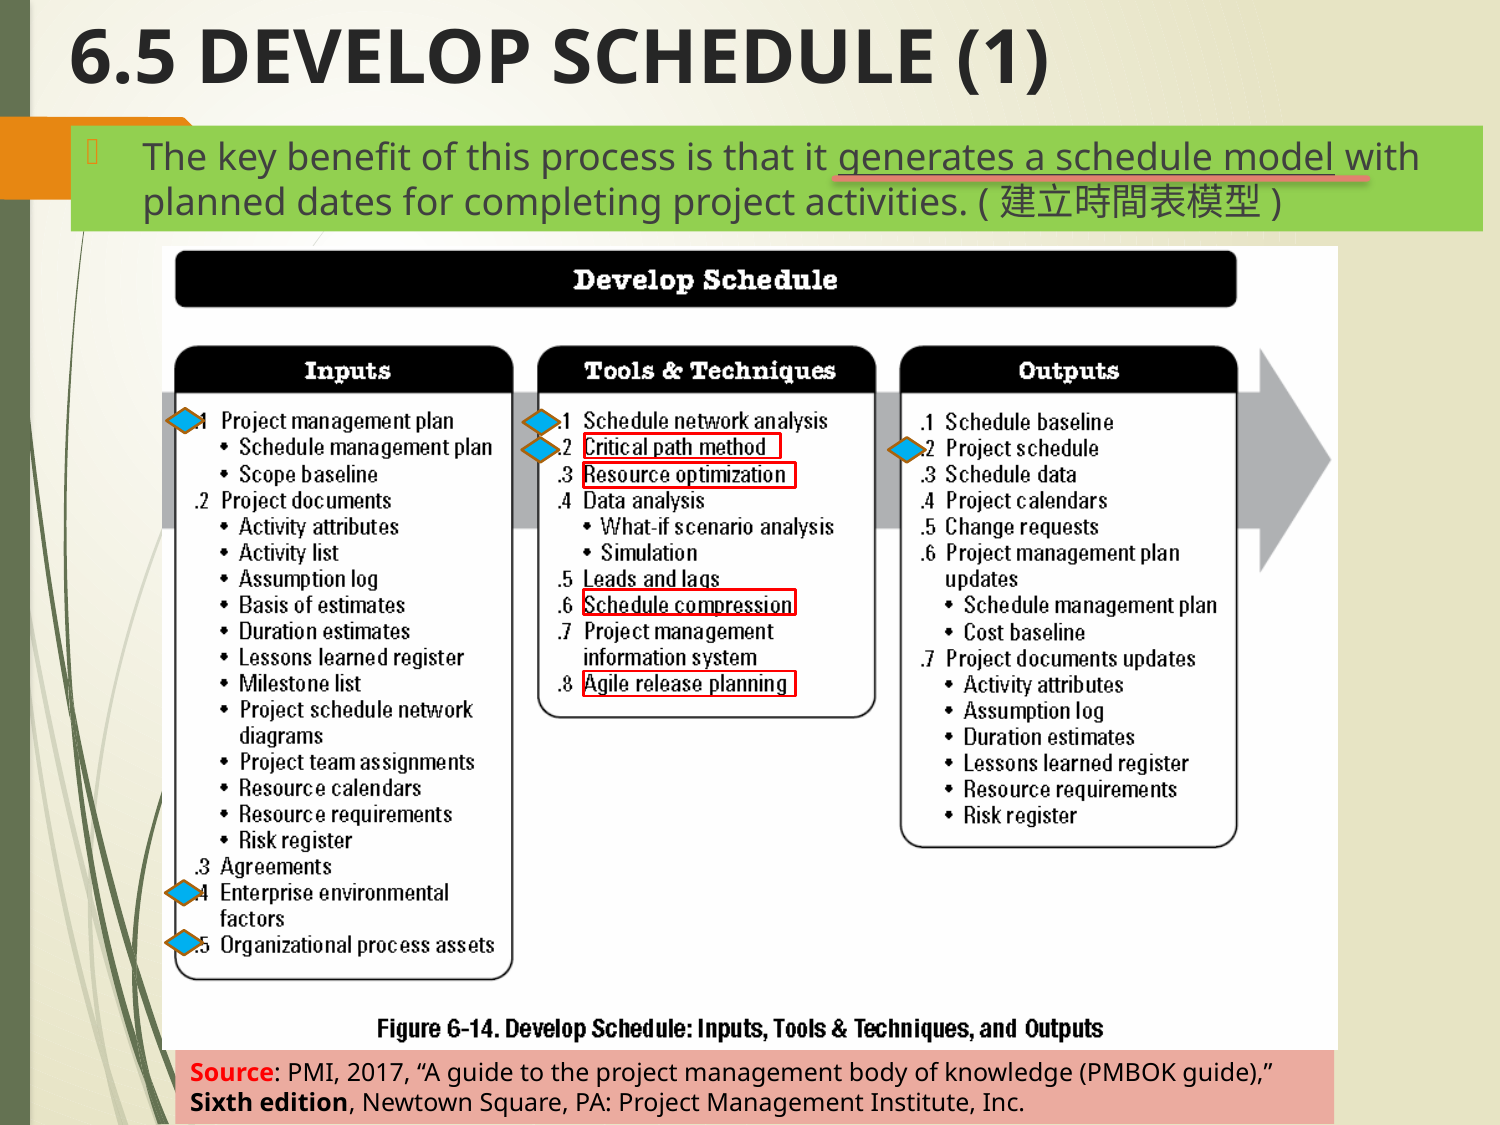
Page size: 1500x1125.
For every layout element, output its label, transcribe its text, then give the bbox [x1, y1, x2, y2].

text_box Source: PMI, 2017, “A guide to the project management body of knowledge (PMBOK guide),” Sixth edition, Newtown Square, PA: Project Management Institute, Inc. [175, 1057, 1335, 1124]
title 6.5 DEVELOP SCHEDULE (1) [54, 1, 1500, 111]
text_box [583, 432, 796, 697]
list The key benefit of this process is that it generates a schedule model with planned dates for completing project activities. (建立時間表模型) [70, 125, 1483, 232]
picture [161, 246, 1338, 1050]
